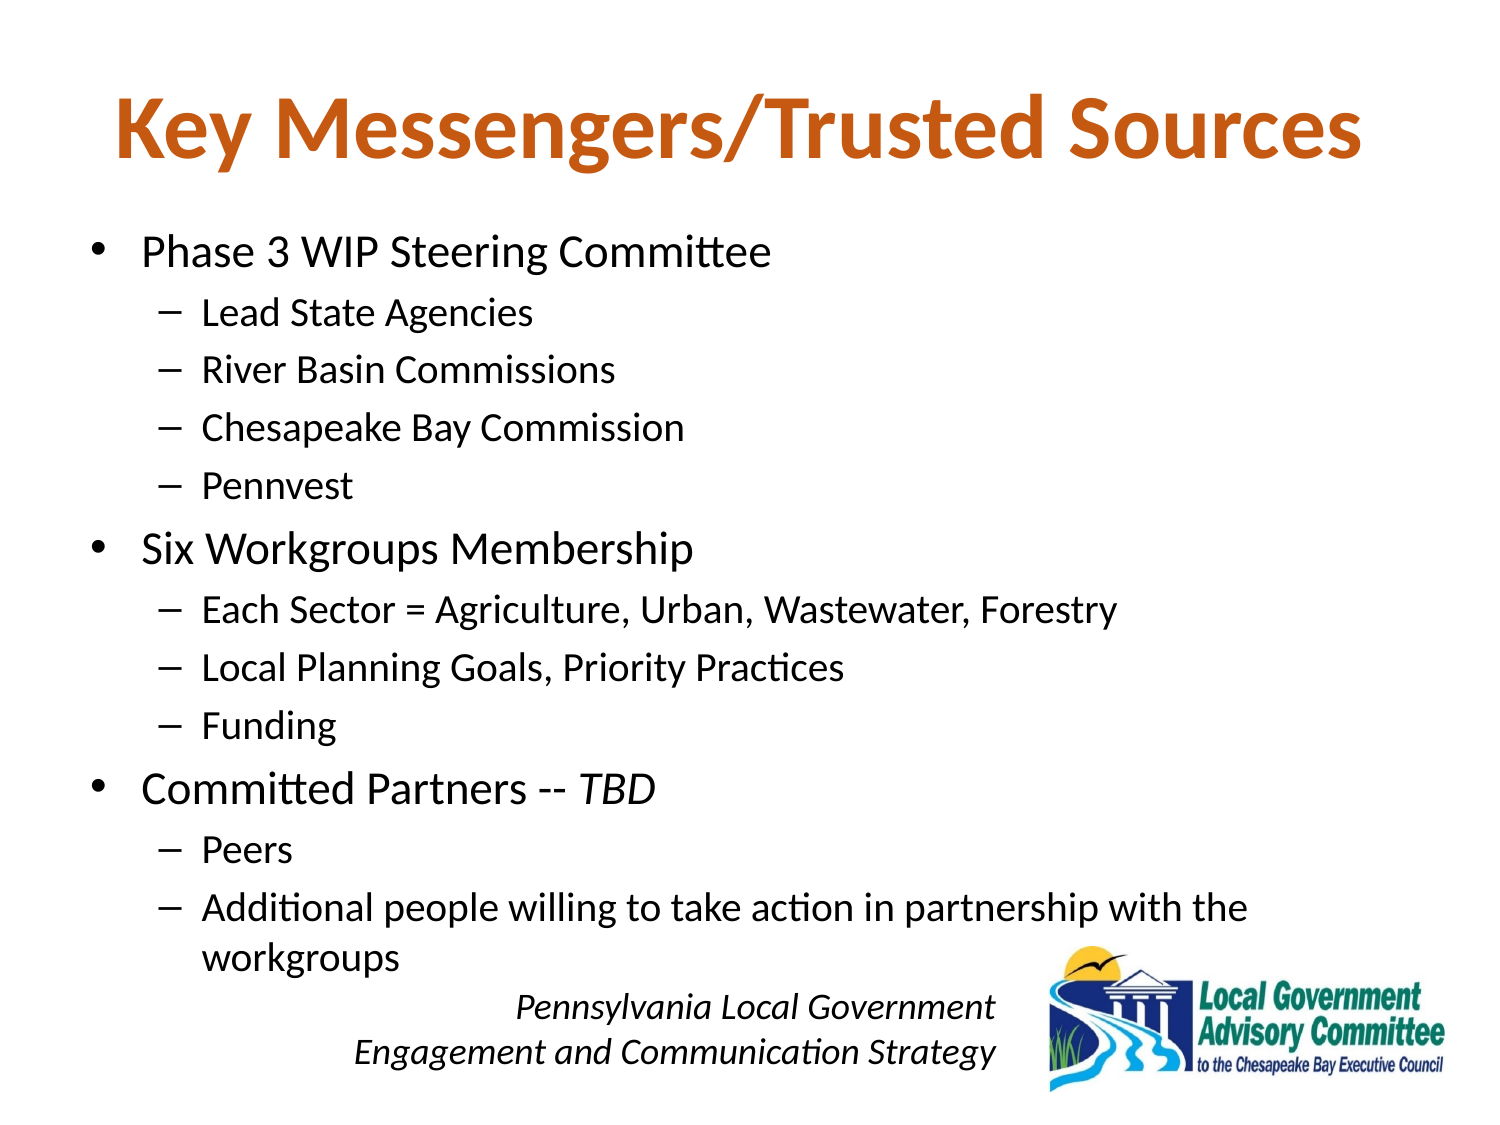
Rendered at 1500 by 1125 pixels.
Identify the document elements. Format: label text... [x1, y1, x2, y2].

text_box Pennsylvania Local Government Engagement and Communication Strategy [176, 974, 1020, 1080]
list Phase 3 WIP Steering Committee Lead State Agencies River Basin Commissions Chesapeake Bay Commission Pennvest Six Workgroups Membership Each Sector = Agriculture, Urban, Wastewater, Forestry Local Planning Goals, Priority Practices Funding Committed Partners -- TBD Peers Additional people willing to take action in partnership with the workgroups [75, 216, 1425, 995]
title Key Messengers/Trusted Sources [75, 27, 1425, 216]
picture [1048, 946, 1445, 1092]
